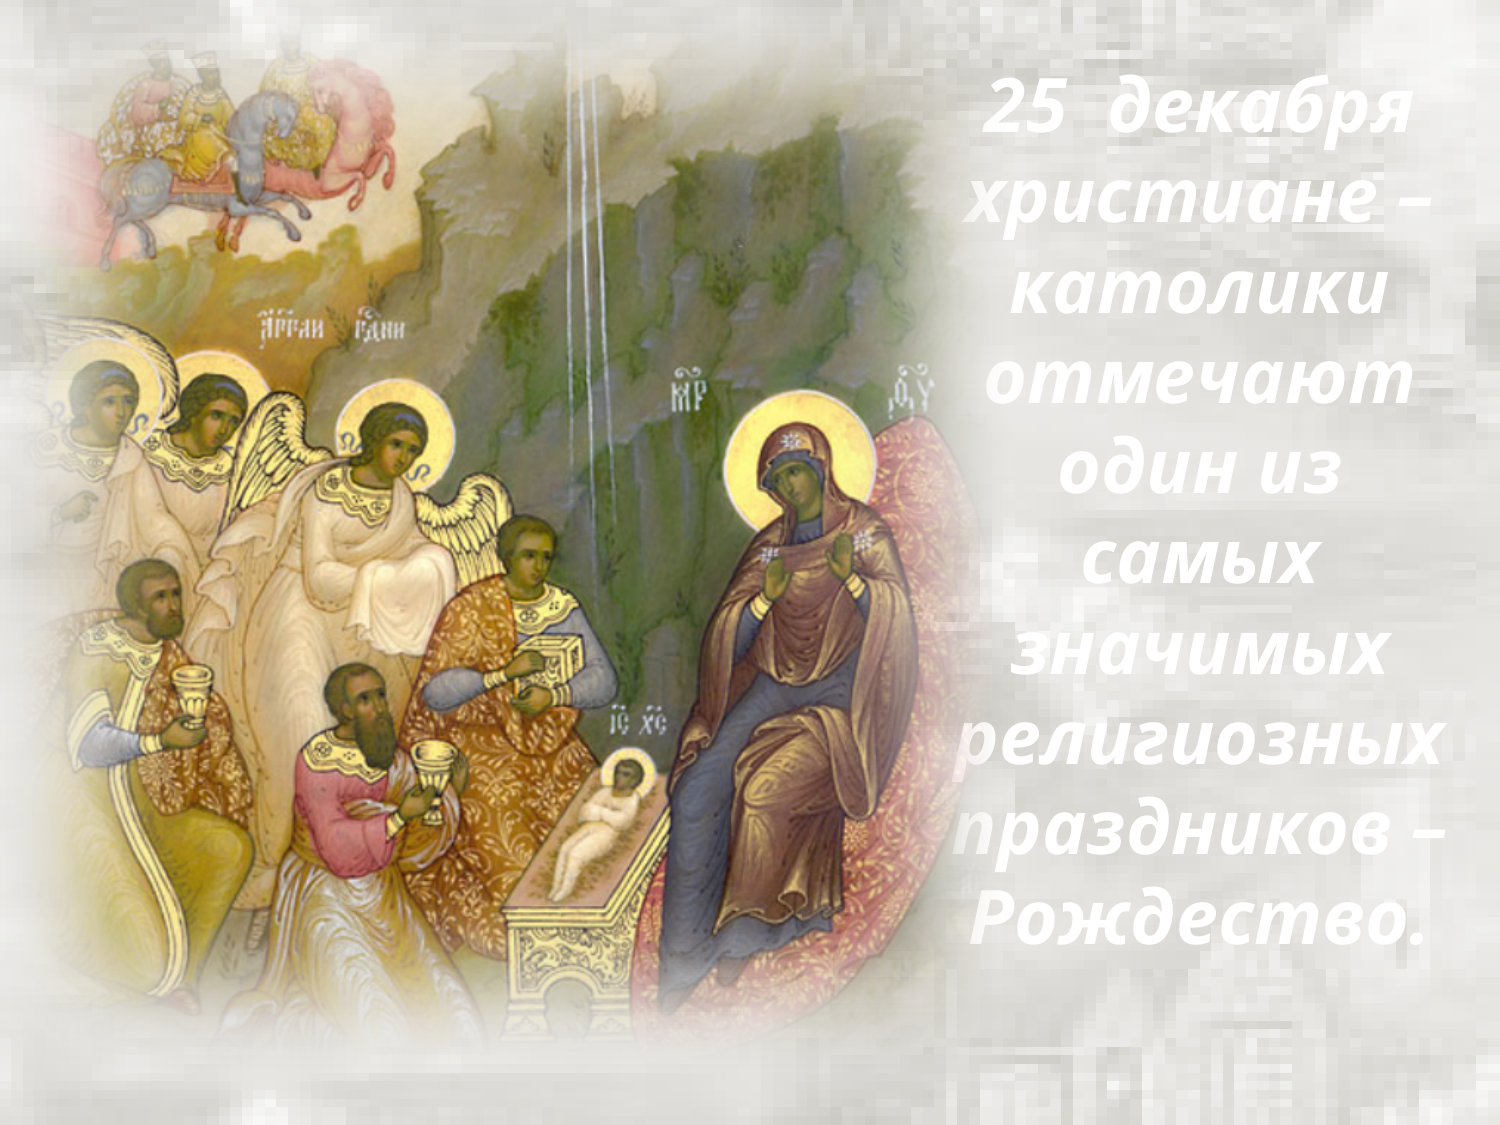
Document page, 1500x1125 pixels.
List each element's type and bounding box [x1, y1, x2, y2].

list [0, 0, 1015, 1076]
picture [0, 0, 1500, 1125]
